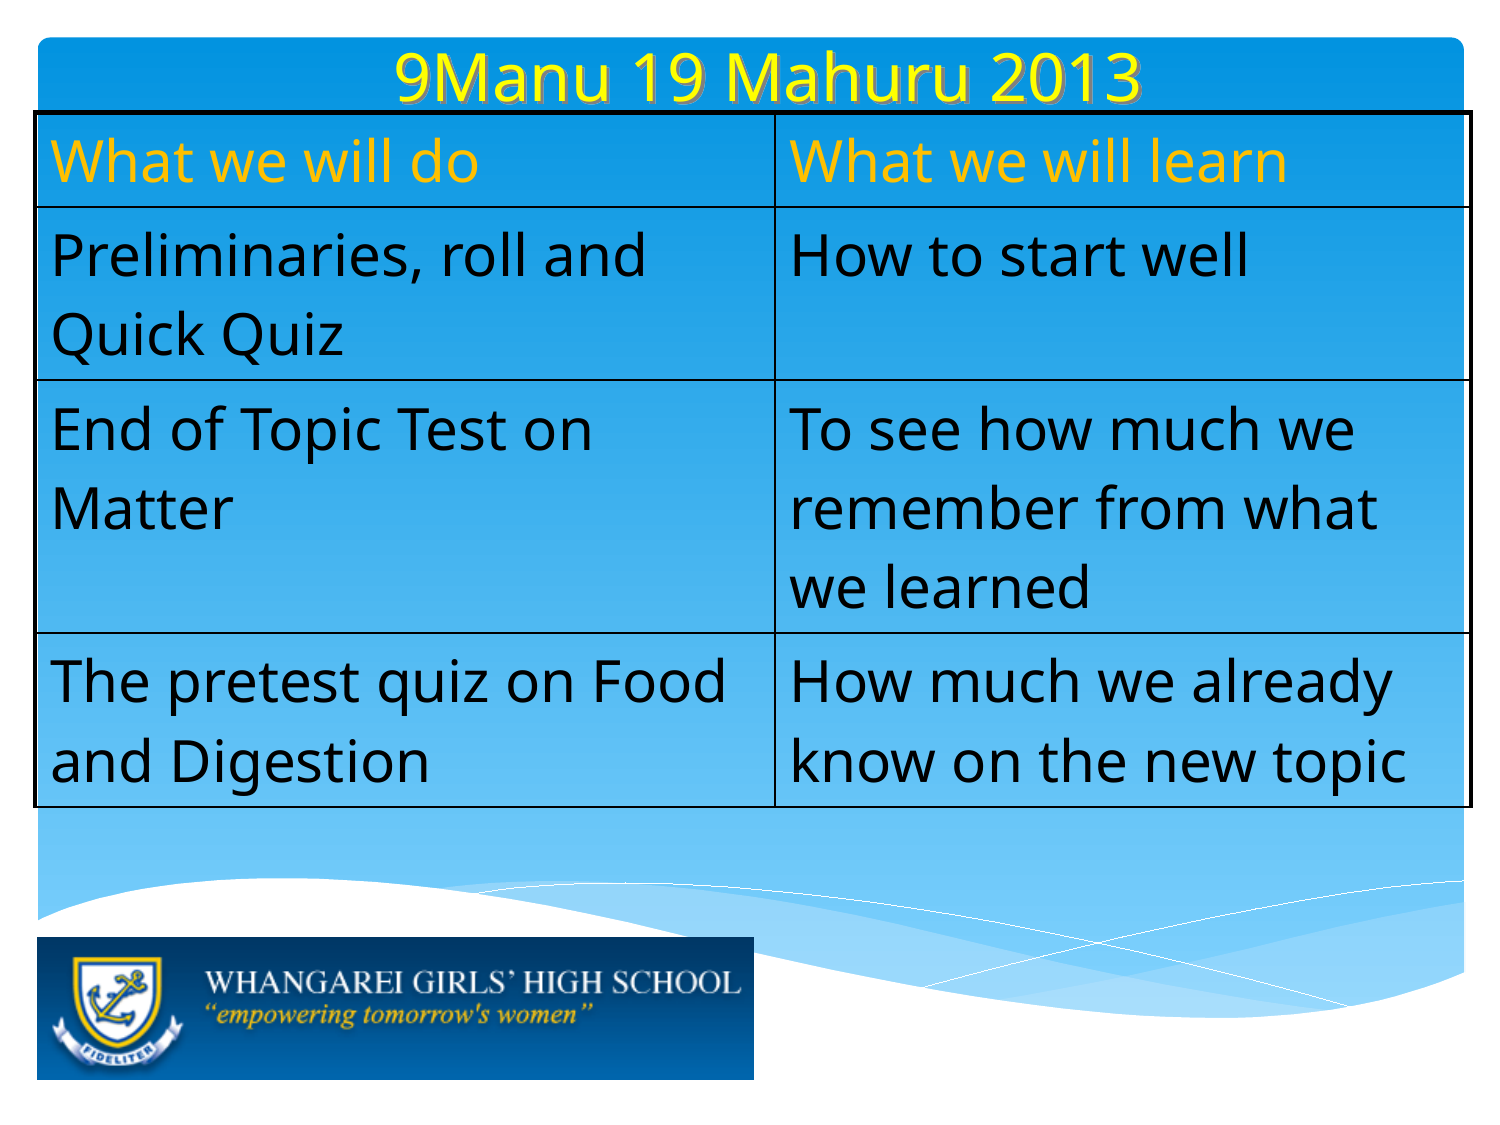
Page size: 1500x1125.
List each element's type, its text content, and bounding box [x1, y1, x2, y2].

text_box 9Manu 19 Mahuru 2013 [162, 24, 1375, 110]
table_cell End of Topic Test on Matter [37, 381, 774, 632]
table_cell How much we already know on the new topic [776, 634, 1469, 806]
table_cell Preliminaries, roll and Quick Quiz [37, 208, 774, 379]
table_header What we will learn [776, 115, 1469, 206]
table_cell To see how much we remember from what we learned [776, 381, 1469, 632]
table_cell How to start well [776, 208, 1469, 379]
table_header What we will do [37, 115, 774, 206]
table_cell The pretest quiz on Food and Digestion [37, 634, 774, 806]
picture [37, 937, 754, 1080]
